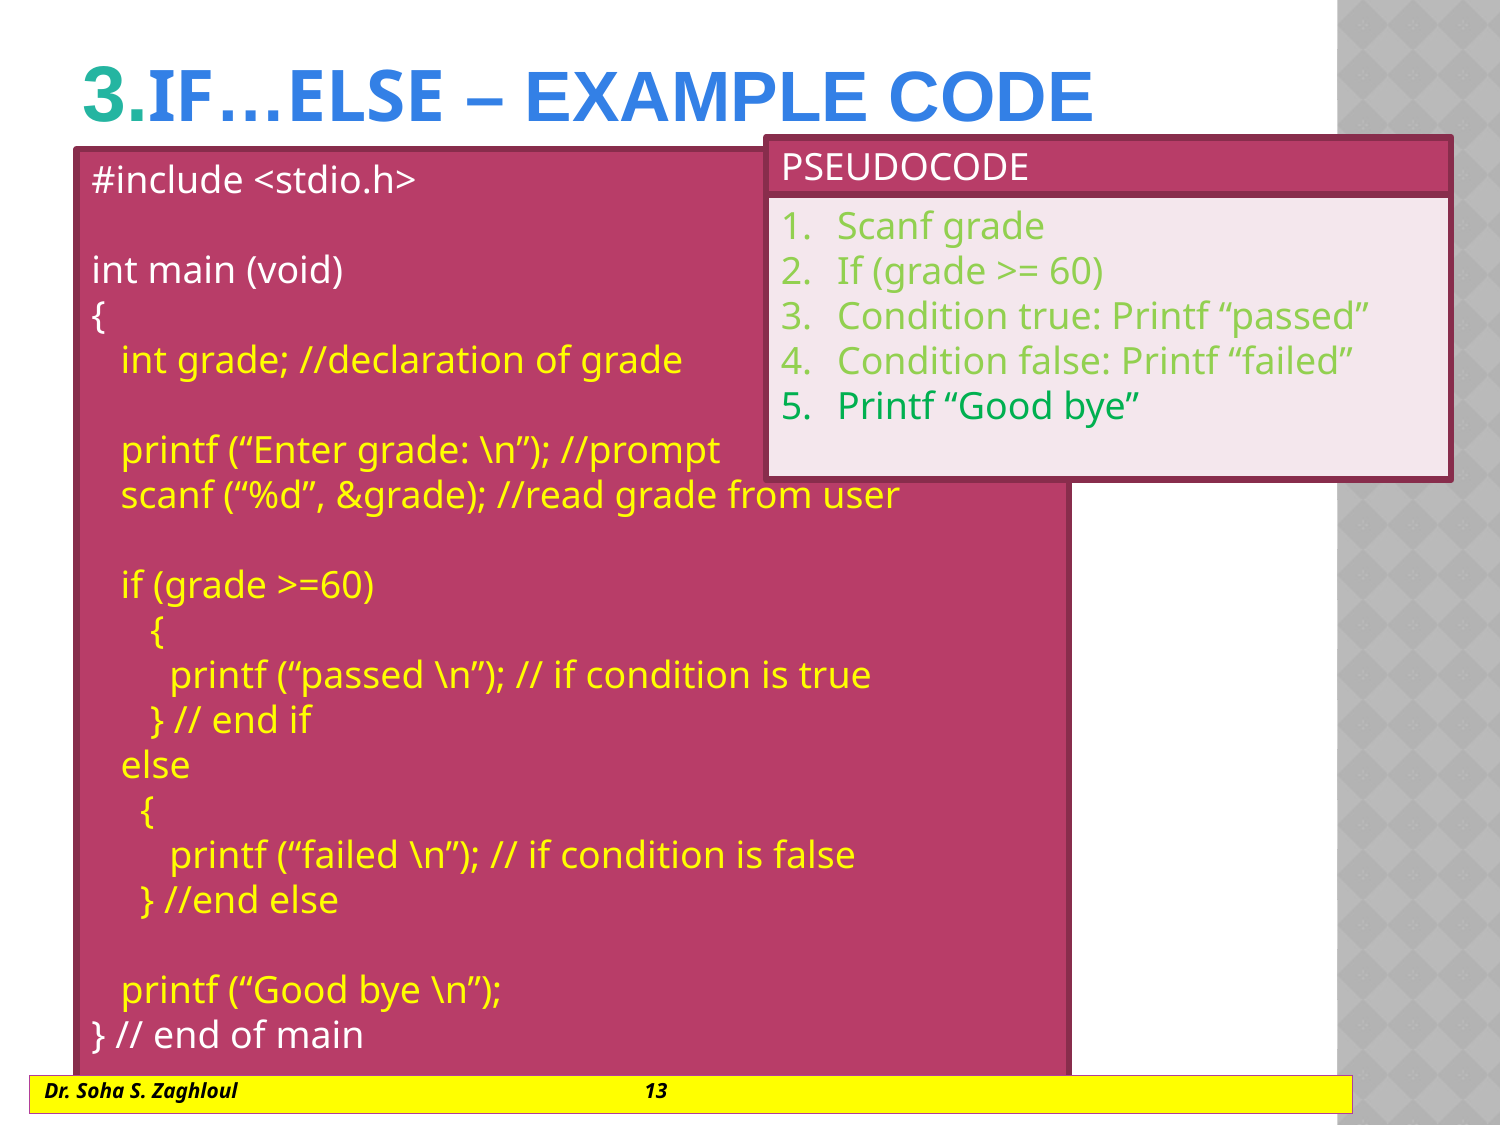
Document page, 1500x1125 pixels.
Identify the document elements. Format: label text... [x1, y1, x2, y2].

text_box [765, 136, 1452, 481]
title 3.if…else – EXAMPLE code [75, 42, 1412, 138]
text_box Dr. Soha S. Zaghloul 13 [29, 1075, 1353, 1114]
text_box #include <stdio.h> int main (void) { int grade; //declaration of grade printf (“Enter grade: \n”); //prompt scanf (“%d”, &grade); //read grade from user if (grade >=60) { printf (“passed \n”); // if condition is true } // end if else { printf (“failed \n”); // if condition is false } //end else printf (“Good bye \n”); } // end of main [73, 146, 1072, 1075]
